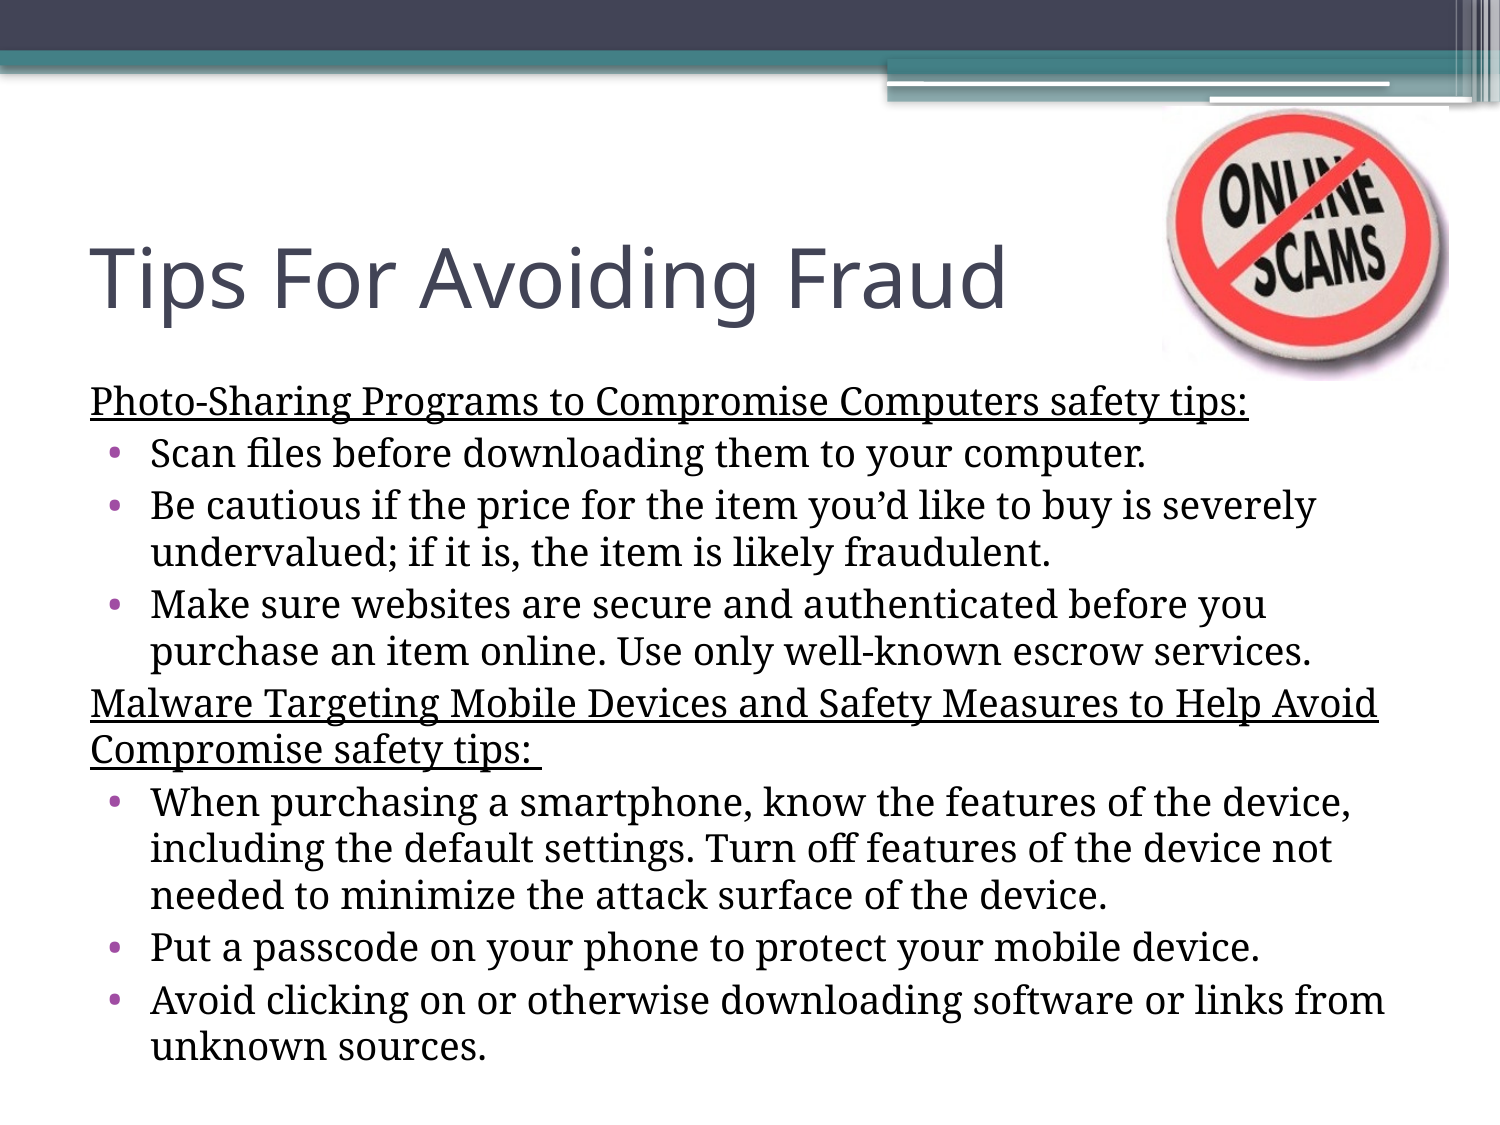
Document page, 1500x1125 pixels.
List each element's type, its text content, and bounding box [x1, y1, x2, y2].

title Tips For Avoiding Fraud [75, 187, 1155, 363]
list Photo-Sharing Programs to Compromise Computers safety tips: Scan files before downloading them to your computer. Be cautious if the price for the item you’d like to buy is severely undervalued; if it is, the item is likely fraudulent. Make sure websites are secure and authenticated before you purchase an item online. Use only well-known escrow services. Malware Targeting Mobile Devices and Safety Measures to Help Avoid Compromise safety tips: When purchasing a smartphone, know the features of the device, including the default settings. Turn off features of the device not needed to minimize the attack surface of the device. Put a passcode on your phone to protect your mobile device. Avoid clicking on or otherwise downloading software or links from unknown sources. [75, 368, 1425, 1079]
picture [1162, 105, 1449, 382]
